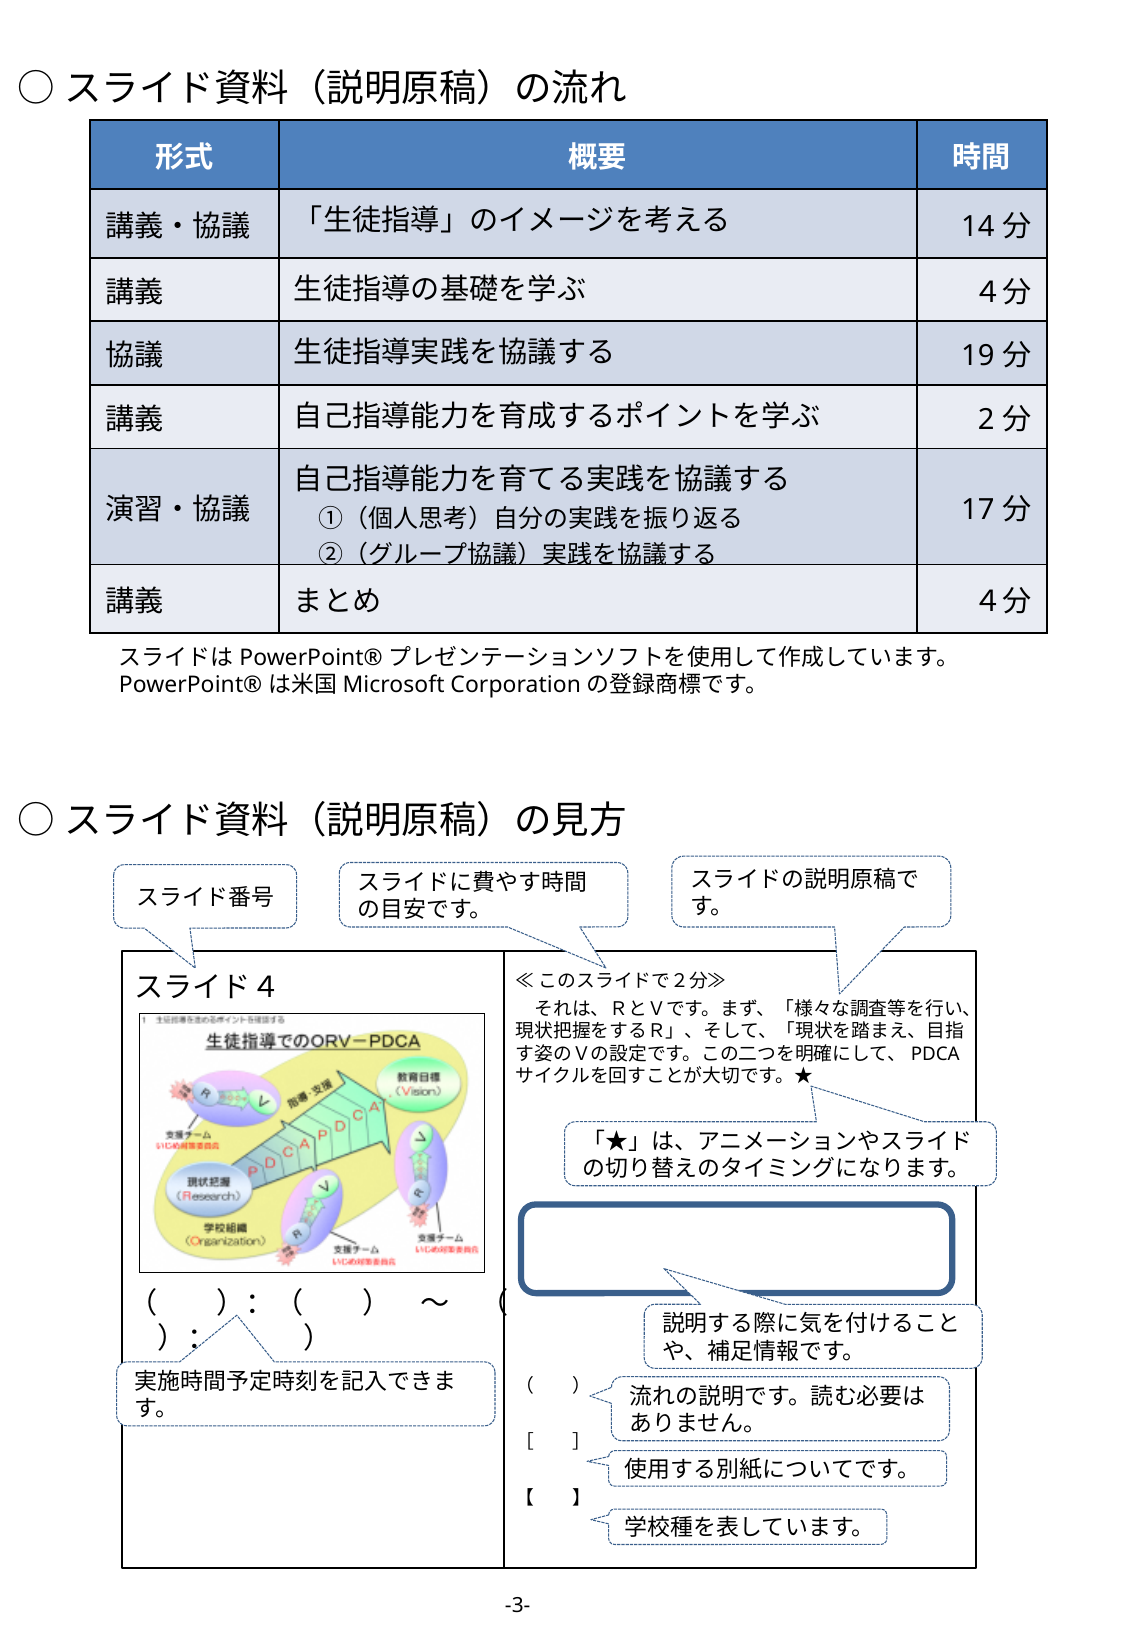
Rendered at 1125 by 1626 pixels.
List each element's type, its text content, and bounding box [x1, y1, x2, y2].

text_box ○スライド資料（説明原稿）の見方 [3, 788, 642, 849]
table_cell ４分 [918, 259, 1046, 320]
table_cell 生徒指導の基礎を学ぶ [280, 259, 916, 320]
table_cell 自己指導能力を育成するポイントを学ぶ [280, 386, 916, 448]
table_cell 講義 [91, 565, 278, 632]
table_cell 協議 [91, 322, 278, 384]
text_box -3- [490, 1584, 635, 1625]
table_cell ４分 [918, 565, 1046, 632]
table_header 時間 [918, 121, 1046, 188]
table_cell 14分 [918, 190, 1046, 257]
table_cell 2分 [918, 386, 1046, 448]
table_cell 講義 [91, 259, 278, 320]
text_box ○スライド資料（説明原稿）の流れ [3, 56, 642, 117]
text_box スライドはPowerPoint®プレゼンテーションソフトを使用して作成しています。 PowerPoint®は米国Microsoft Corporationの登録商標です。 [104, 635, 975, 705]
table_cell 演習・協議 [91, 449, 278, 564]
table_cell 「生徒指導」のイメージを考える [280, 190, 916, 257]
table_cell 講義・協議 [91, 190, 278, 257]
table_cell まとめ [280, 565, 916, 632]
table_cell 生徒指導実践を協議する [280, 322, 916, 384]
table_cell 講義 [91, 386, 278, 448]
table_header 形式 [91, 121, 278, 188]
table_cell 17分 [918, 449, 1046, 564]
table_header 概要 [280, 121, 916, 188]
table_cell 19分 [918, 322, 1046, 384]
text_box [113, 855, 997, 1569]
table_cell 自己指導能力を育てる実践を協議する ①（個人思考）自分の実践を振り返る ②（グループ協議）実践を協議する [280, 449, 916, 564]
